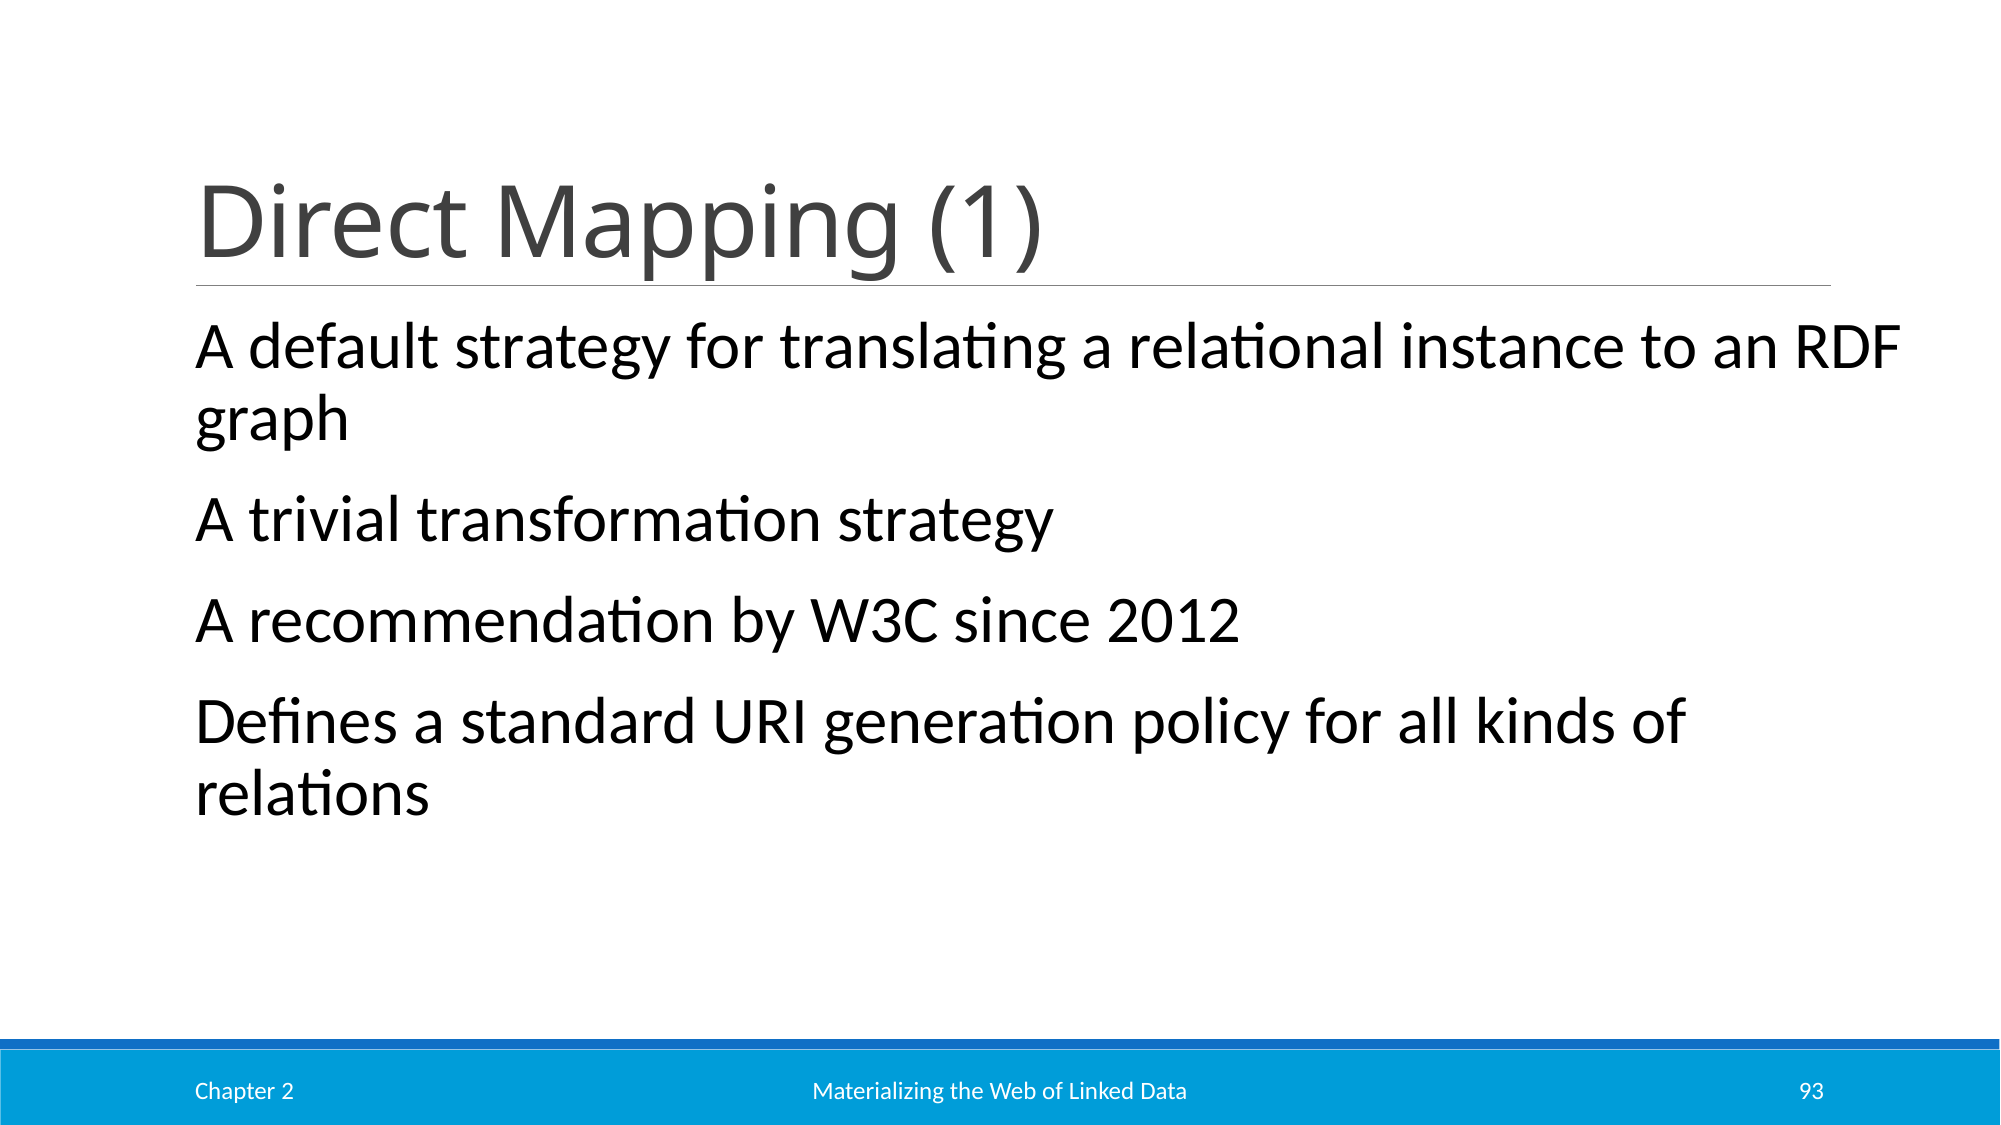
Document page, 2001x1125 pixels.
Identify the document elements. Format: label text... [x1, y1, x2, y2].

slide_number 93 [1624, 1059, 1840, 1120]
title Direct Mapping (1) [180, 47, 1830, 285]
slide_number Chapter 2 [180, 1059, 586, 1120]
footer Materializing the Web of Linked Data [604, 1059, 1396, 1120]
text_box A default strategy for translating a relational instance to an RDF graph A trivial transformation strategy A recommendation by W3C since 2012 Defines a standard URI generation policy for all kinds of relations [180, 302, 1906, 1017]
